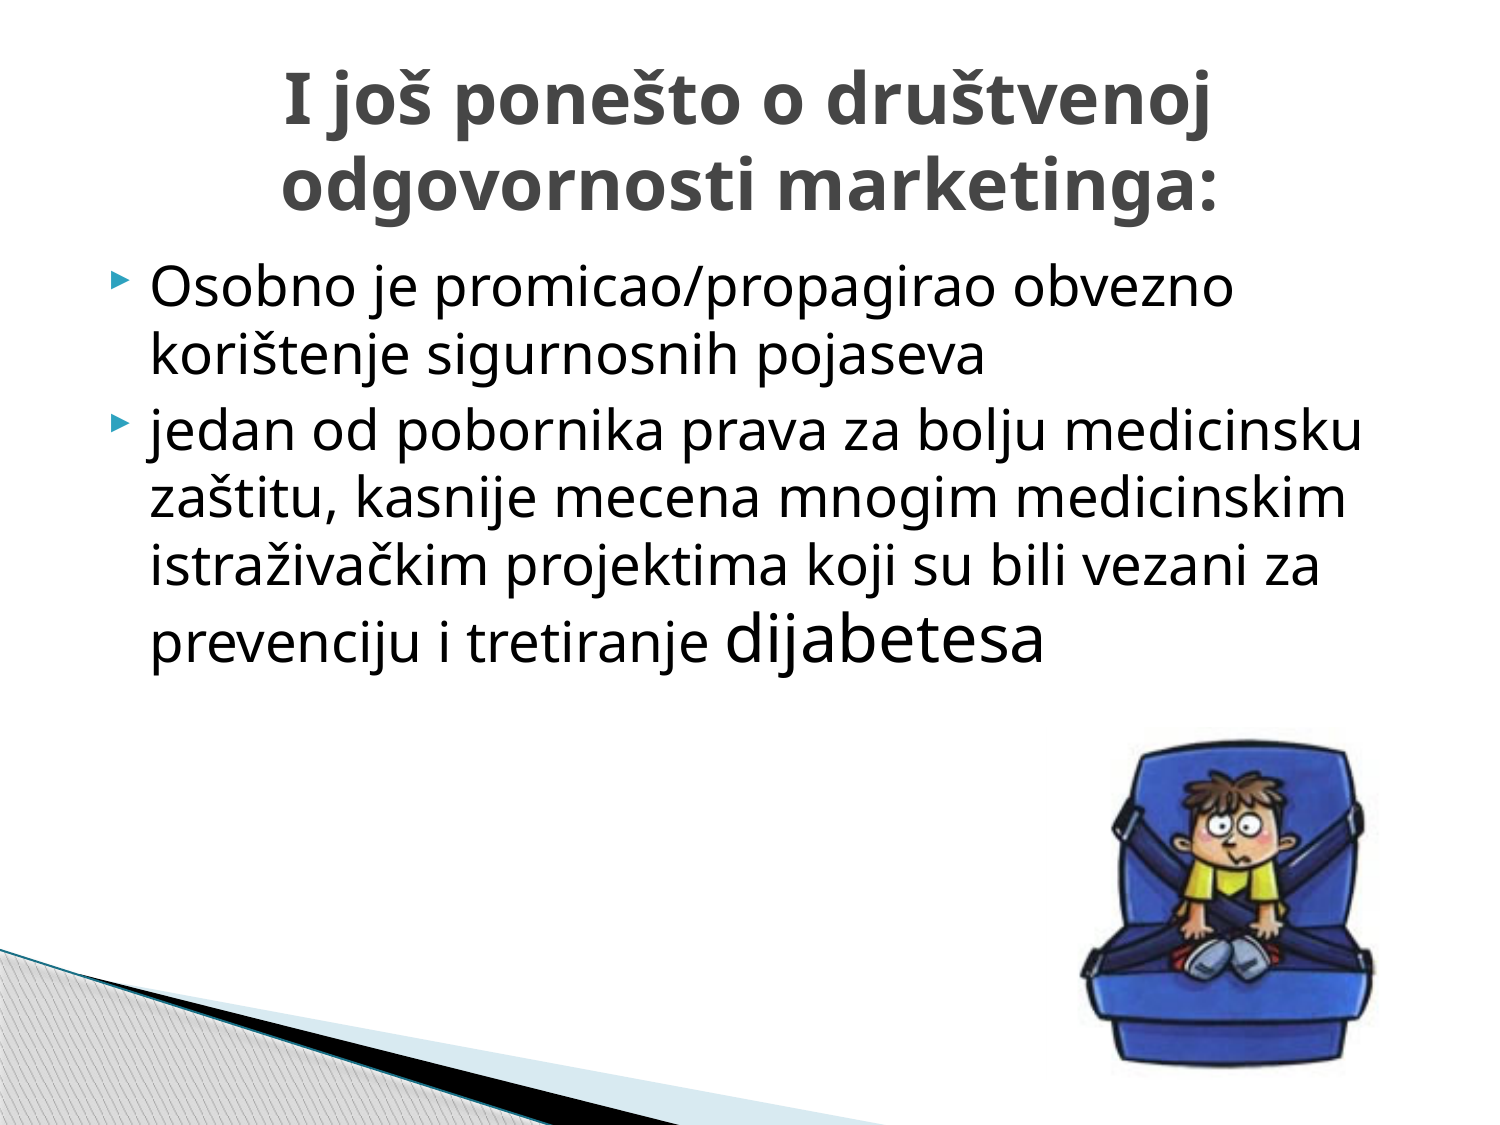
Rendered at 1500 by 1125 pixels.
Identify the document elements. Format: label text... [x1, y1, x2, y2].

title I još ponešto o društvenoj odgovornosti marketinga: [75, 45, 1425, 233]
picture [1045, 727, 1421, 1081]
list Osobno je promicao/propagirao obvezno korištenje sigurnosnih pojaseva jedan od pobornika prava za bolju medicinsku zaštitu, kasnije mecena mnogim medicinskim istraživačkim projektima koji su bili vezani za prevenciju i tretiranje dijabetesa [74, 242, 1426, 986]
